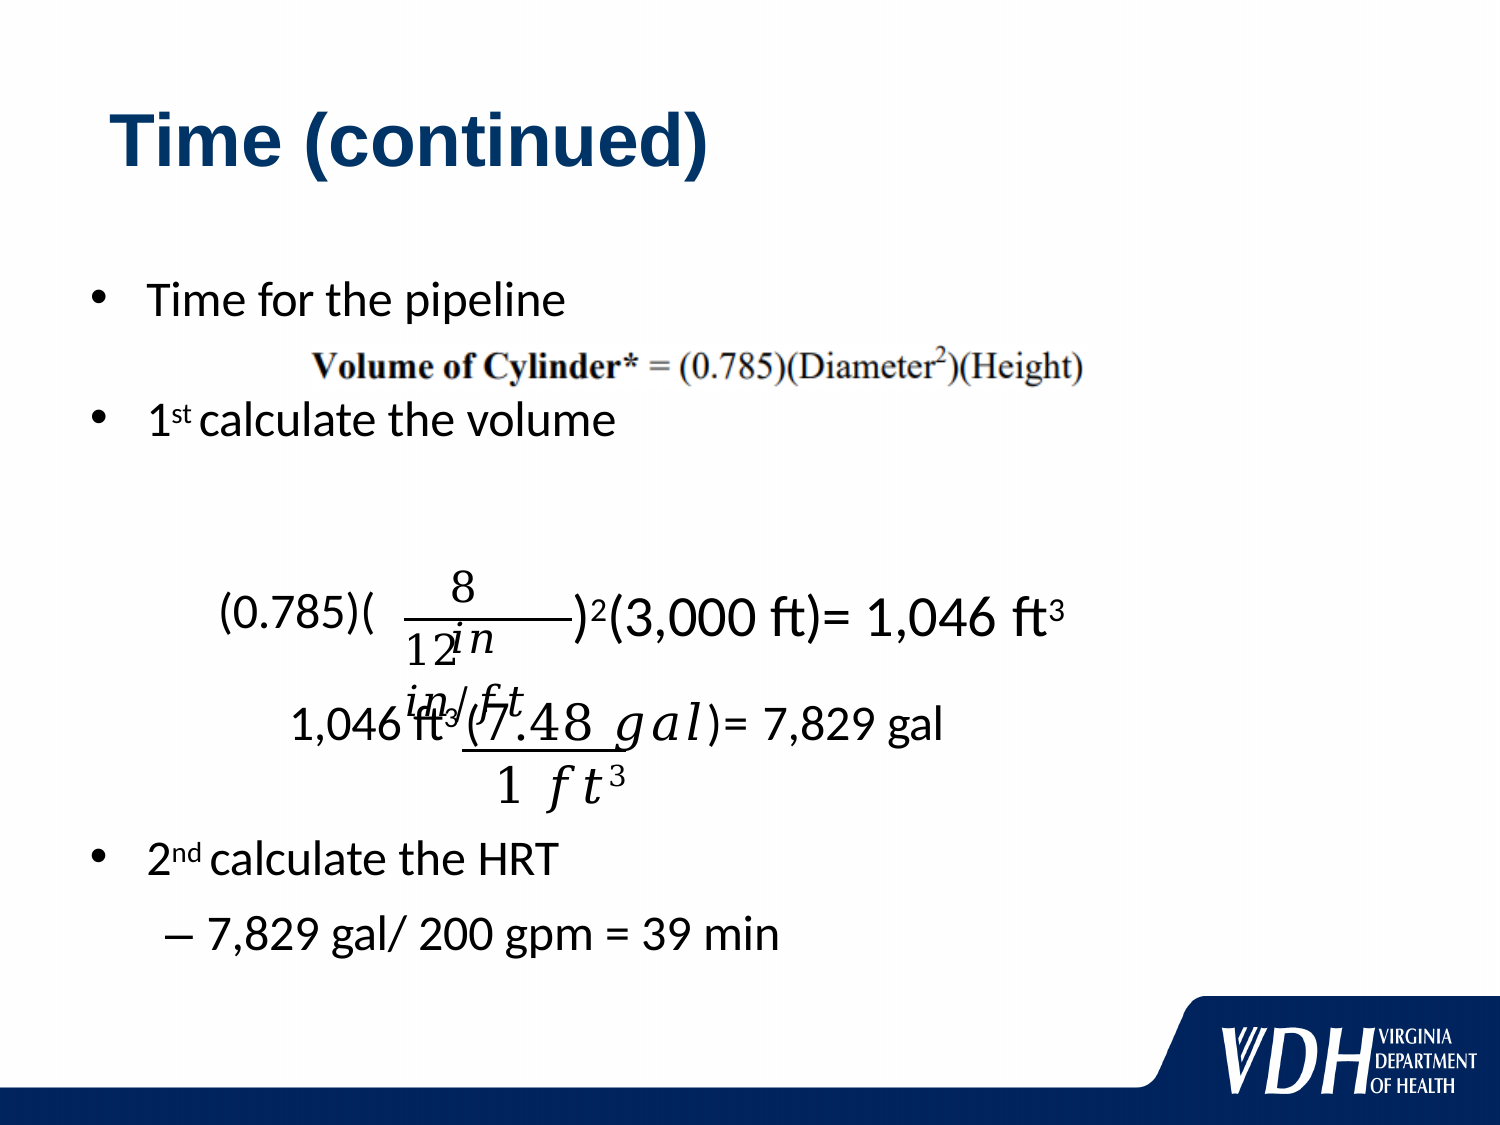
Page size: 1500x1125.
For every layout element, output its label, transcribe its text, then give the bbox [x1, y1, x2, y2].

text_box 8 𝑖𝑛 [447, 557, 529, 621]
text_box [310, 345, 1083, 388]
text_box (0.785)( [215, 576, 406, 638]
text_box )2(3,000 ft)= 1,046 ft3 [566, 576, 1083, 649]
text_box 1,046 ft3 (7.48 𝑔𝑎𝑙)= 7,829 gal [282, 688, 969, 751]
title Time (continued) [107, 40, 772, 231]
picture [0, 0, 1500, 1125]
text_box 12 𝑖𝑛/𝑓𝑡 [401, 621, 574, 688]
text_box 1 𝑓𝑡3 2nd calculate the HRT – 7,829 gal/ 200 gpm = 39 min [83, 744, 895, 961]
text_box Time for the pipeline 1st calculate the volume [81, 263, 798, 447]
